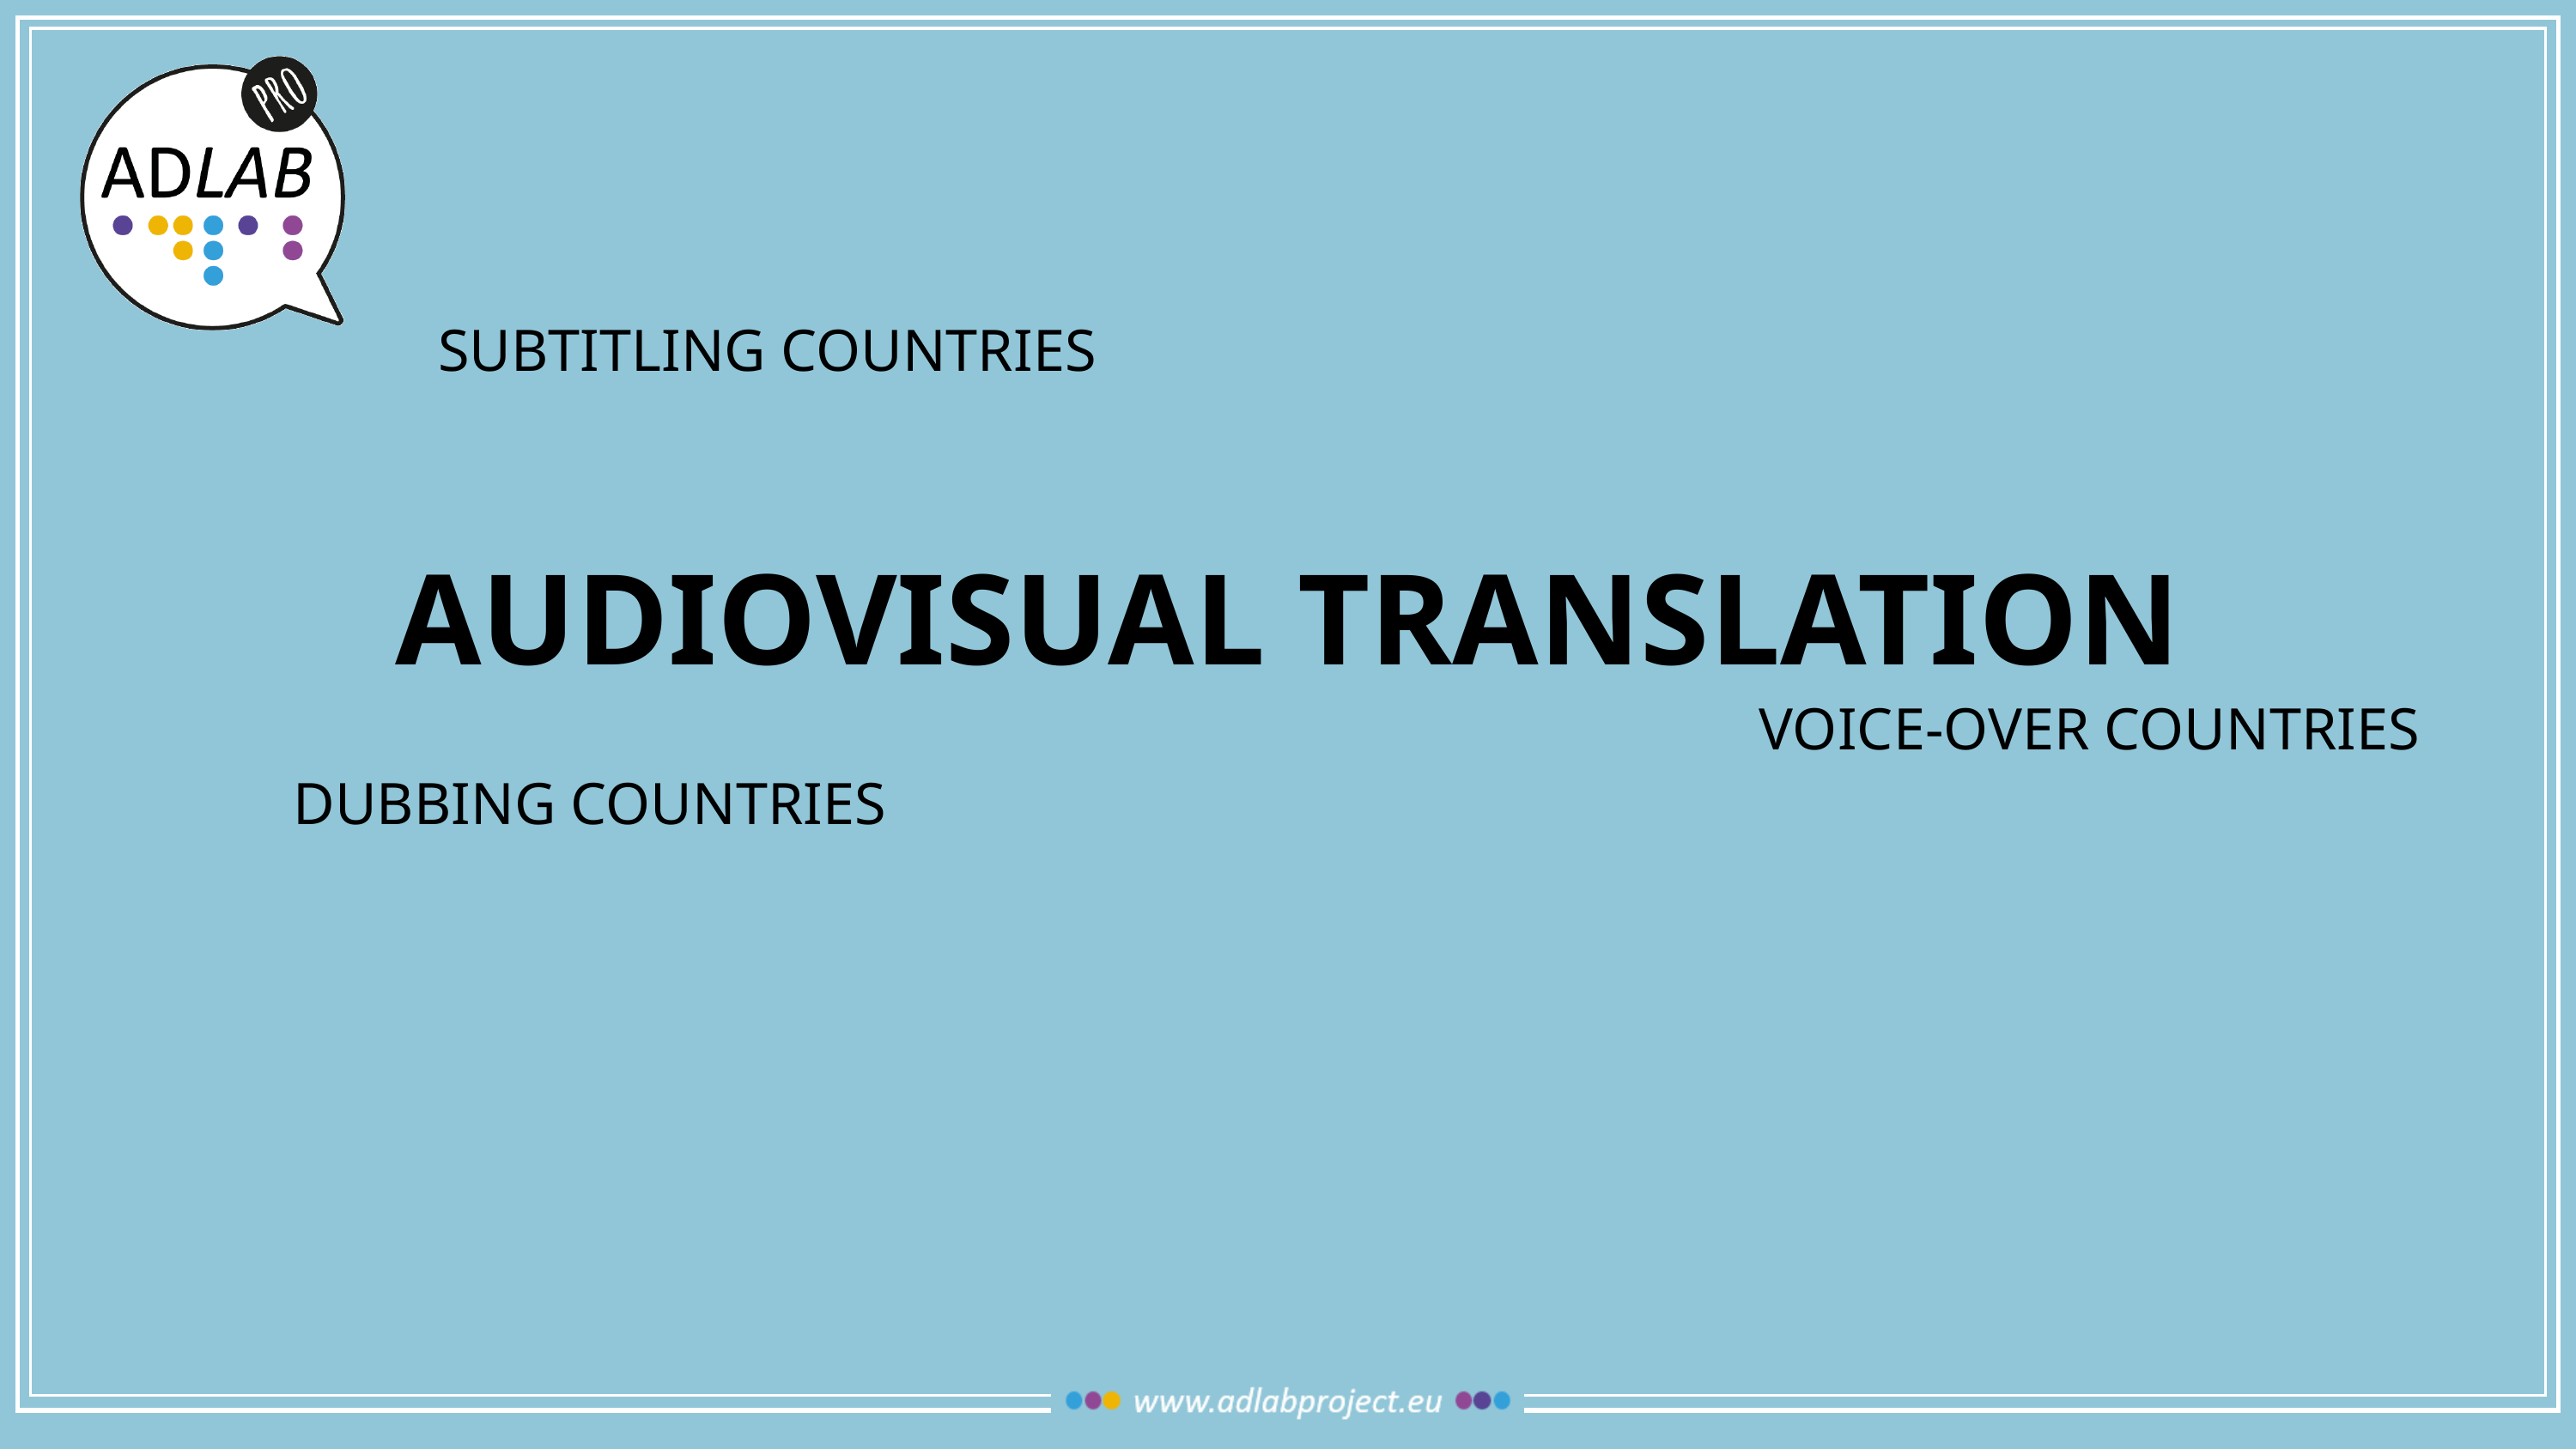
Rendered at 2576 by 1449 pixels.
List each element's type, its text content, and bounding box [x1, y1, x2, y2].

list AUDIOVISUAL TRANSLATION [60, 458, 2516, 694]
text_box SUBTITLING COUNTRIES [425, 307, 1224, 390]
picture [1051, 1378, 1524, 1429]
text_box VOICE-OVER COUNTRIES [1746, 686, 2433, 767]
picture [72, 49, 353, 330]
text_box DUBBING COUNTRIES [280, 761, 900, 843]
